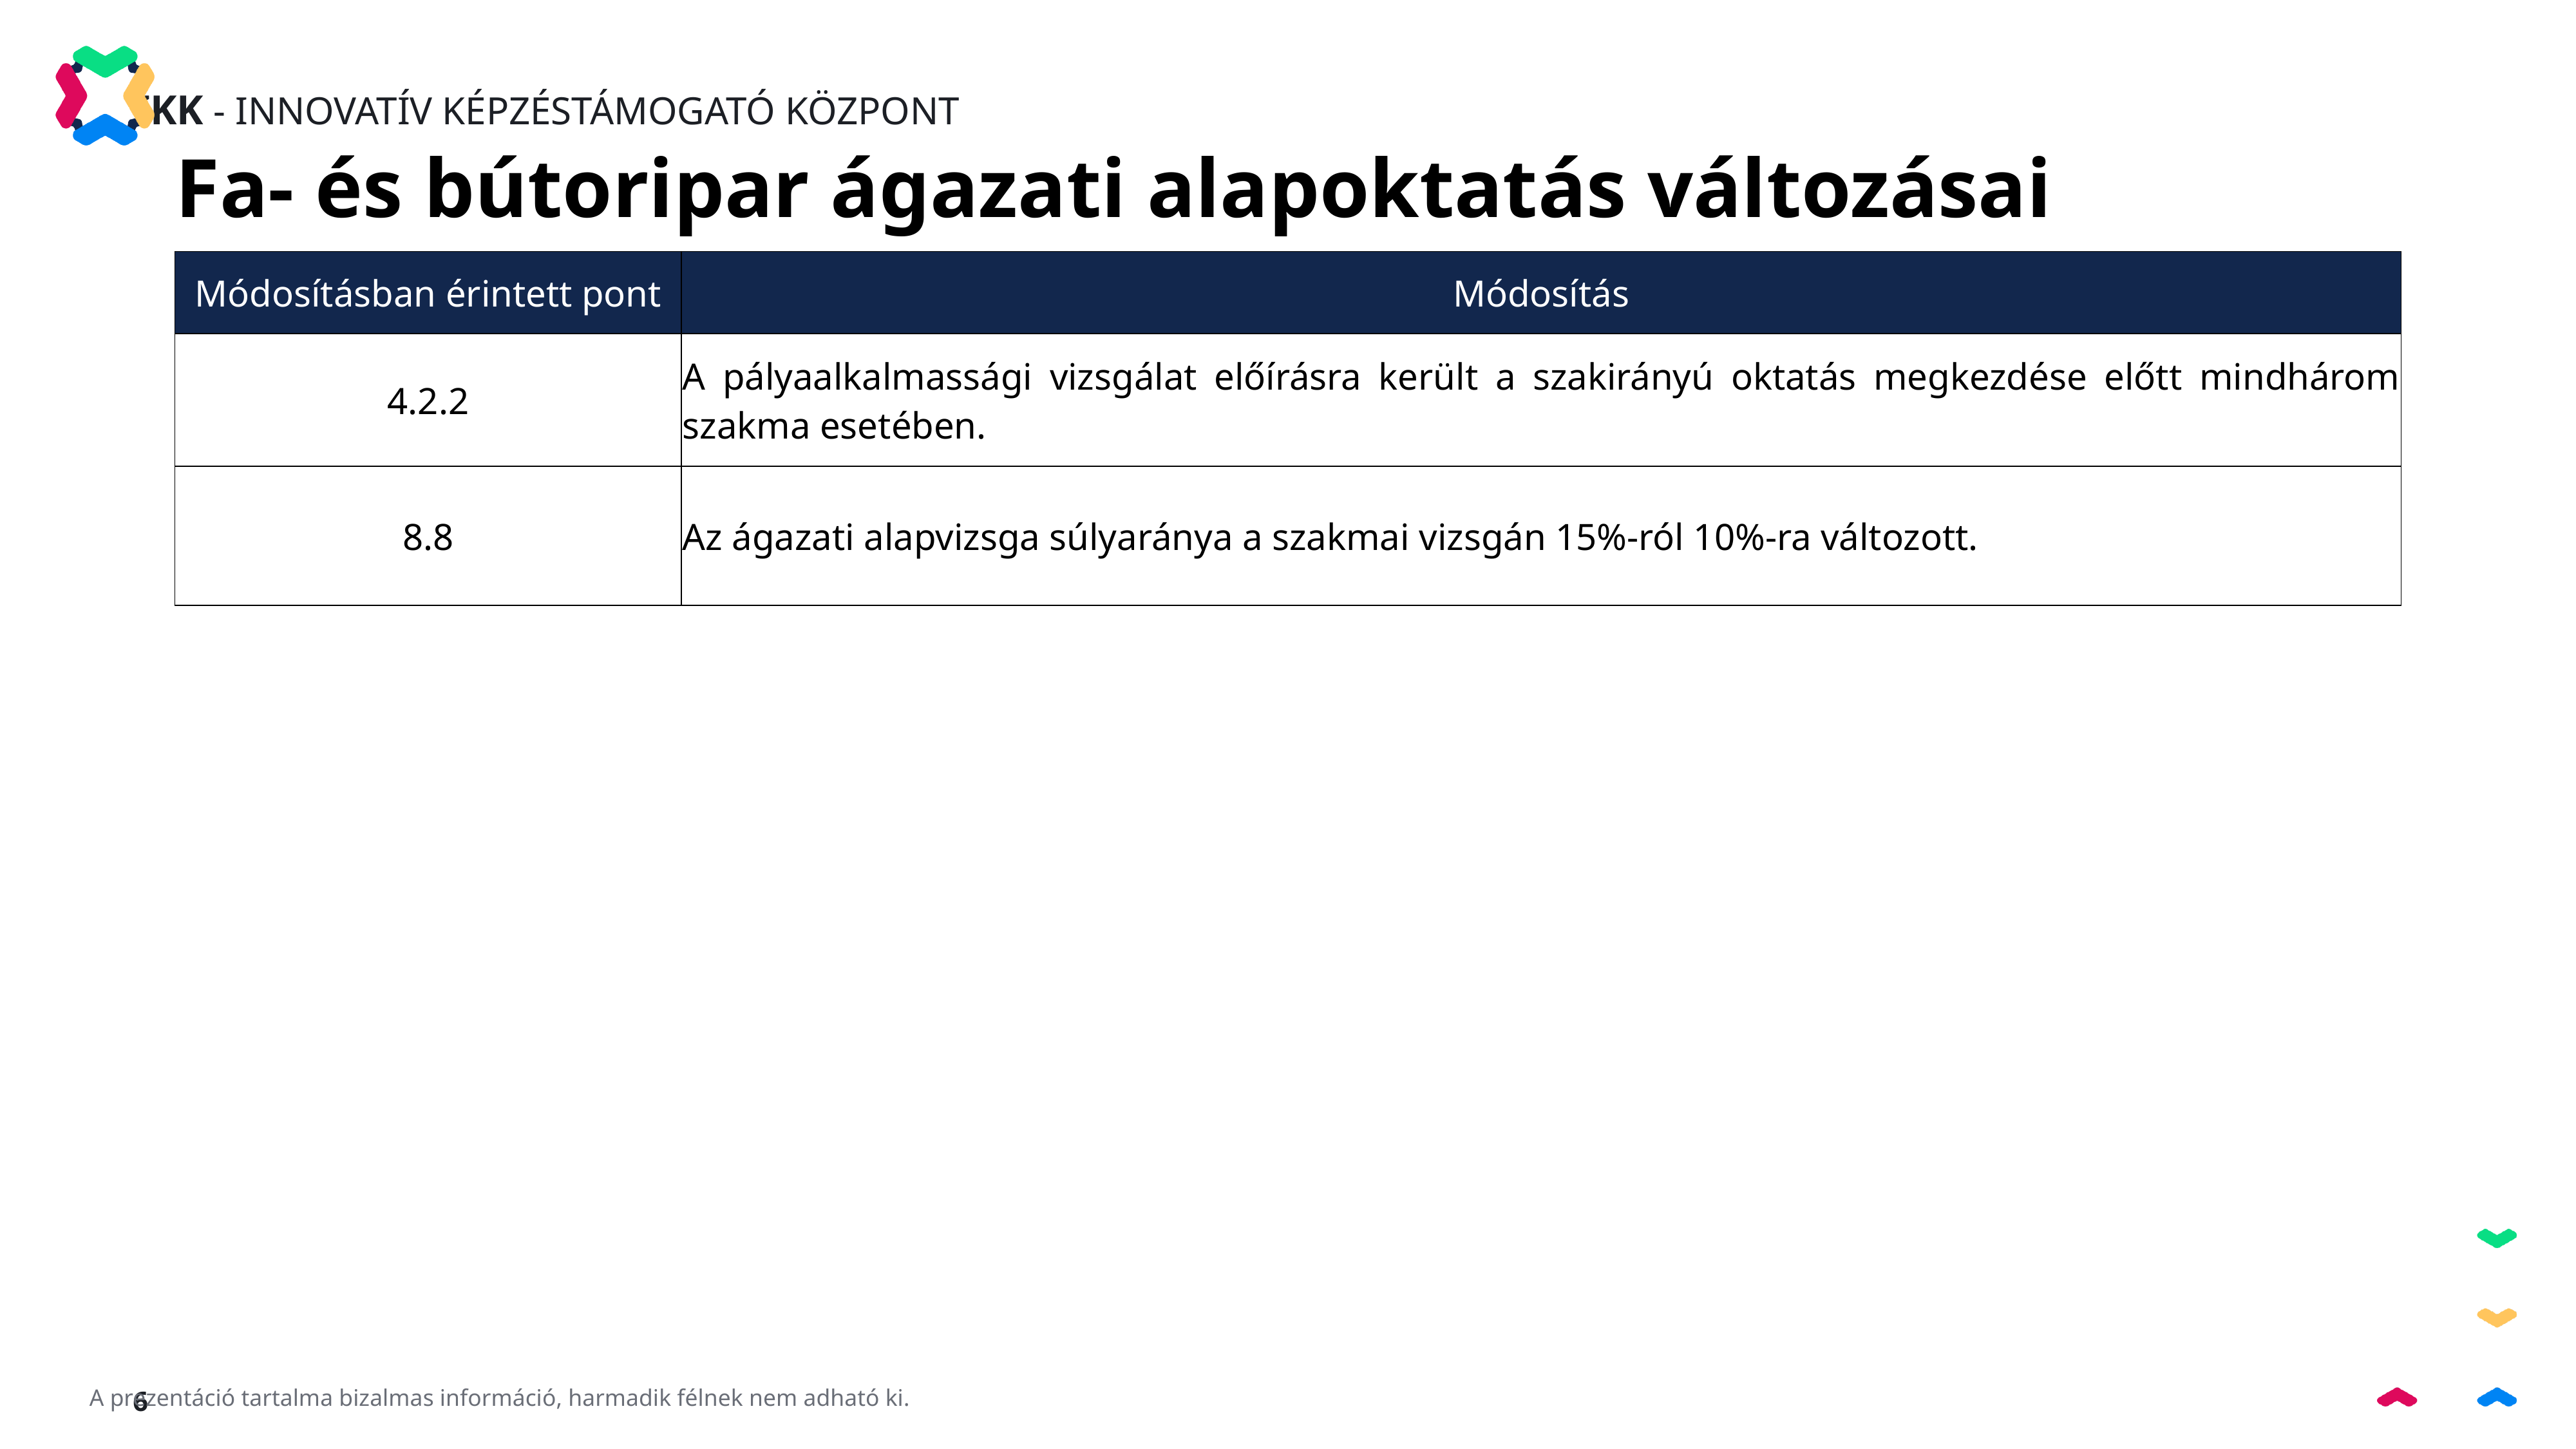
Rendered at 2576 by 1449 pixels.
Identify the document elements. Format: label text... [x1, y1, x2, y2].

table_header Módosításban érintett pont [175, 252, 681, 333]
list Fa- és bútoripar ágazati alapoktatás változásai [175, 137, 2306, 229]
picture [2377, 1229, 2517, 1406]
table_header Módosítás [682, 252, 2401, 333]
picture [55, 46, 155, 146]
table_cell Az ágazati alapvizsga súlyaránya a szakmai vizsgán 15%-ról 10%-ra változott. [682, 467, 2401, 605]
table_cell 4.2.2 [175, 334, 681, 466]
table_cell 8.8 [175, 467, 681, 605]
table_cell A pályaalkalmassági vizsgálat előírásra került a szakirányú oktatás megkezdése előtt mindhárom szakma esetében. [682, 334, 2401, 466]
